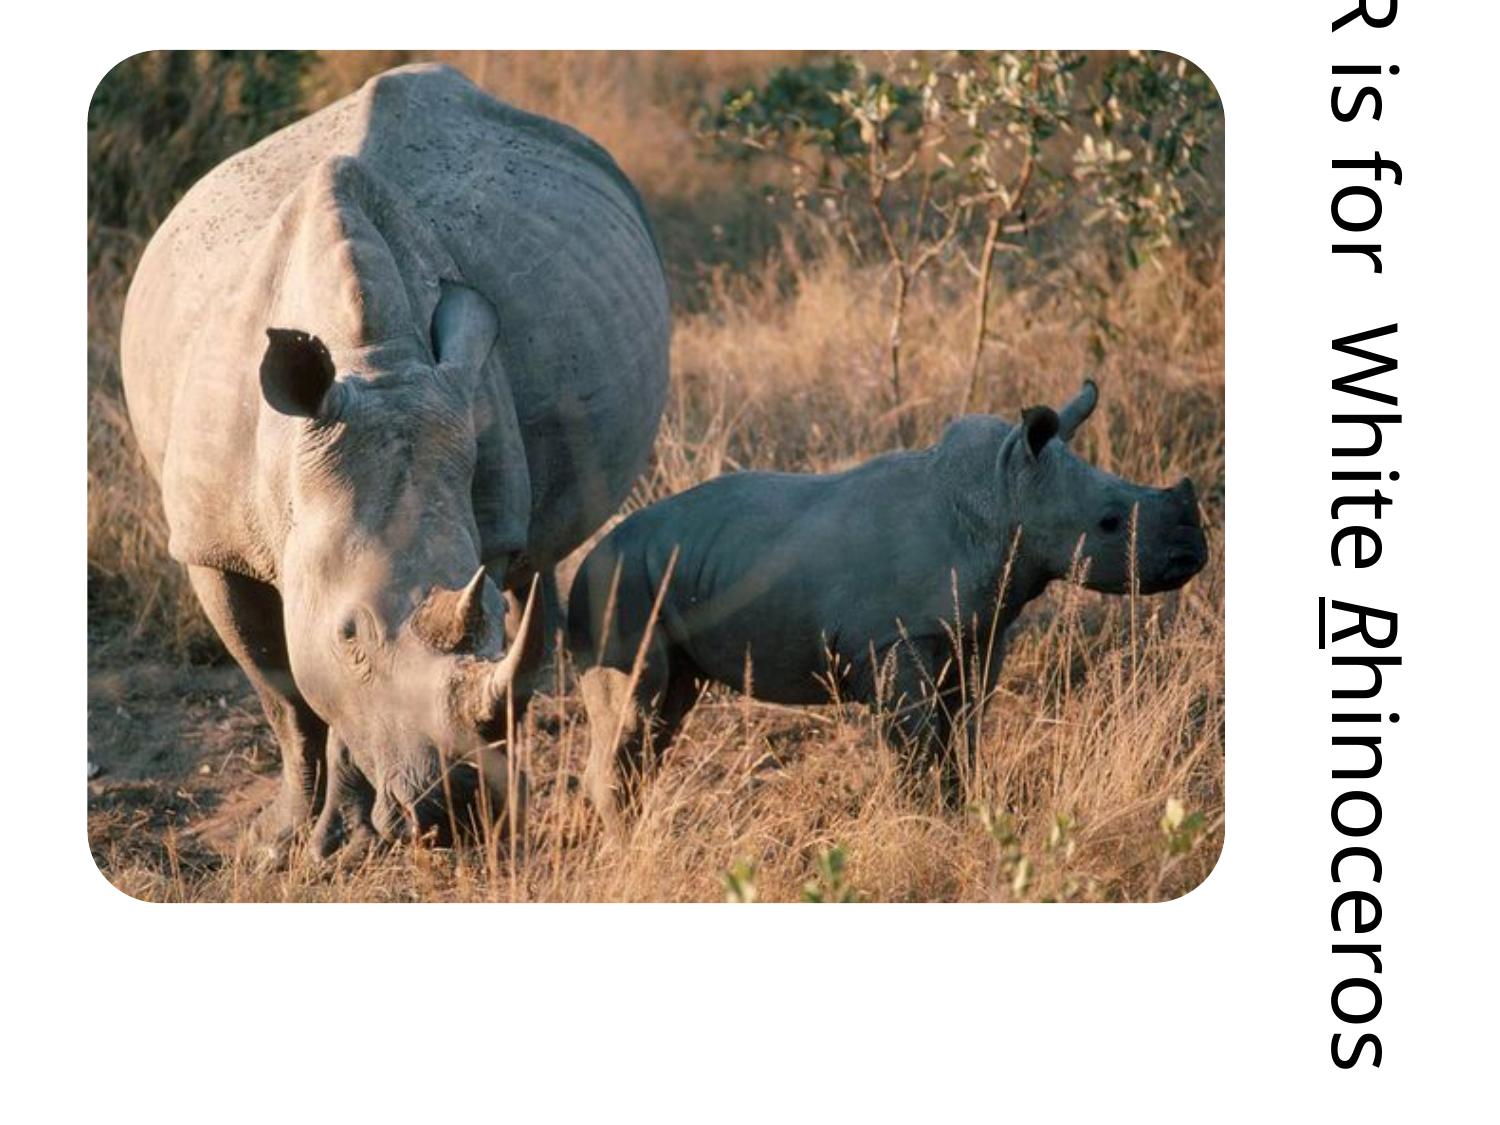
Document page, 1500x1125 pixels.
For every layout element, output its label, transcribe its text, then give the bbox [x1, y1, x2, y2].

title R is for White Rhinoceros [1275, 0, 1463, 1125]
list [87, 49, 1226, 904]
